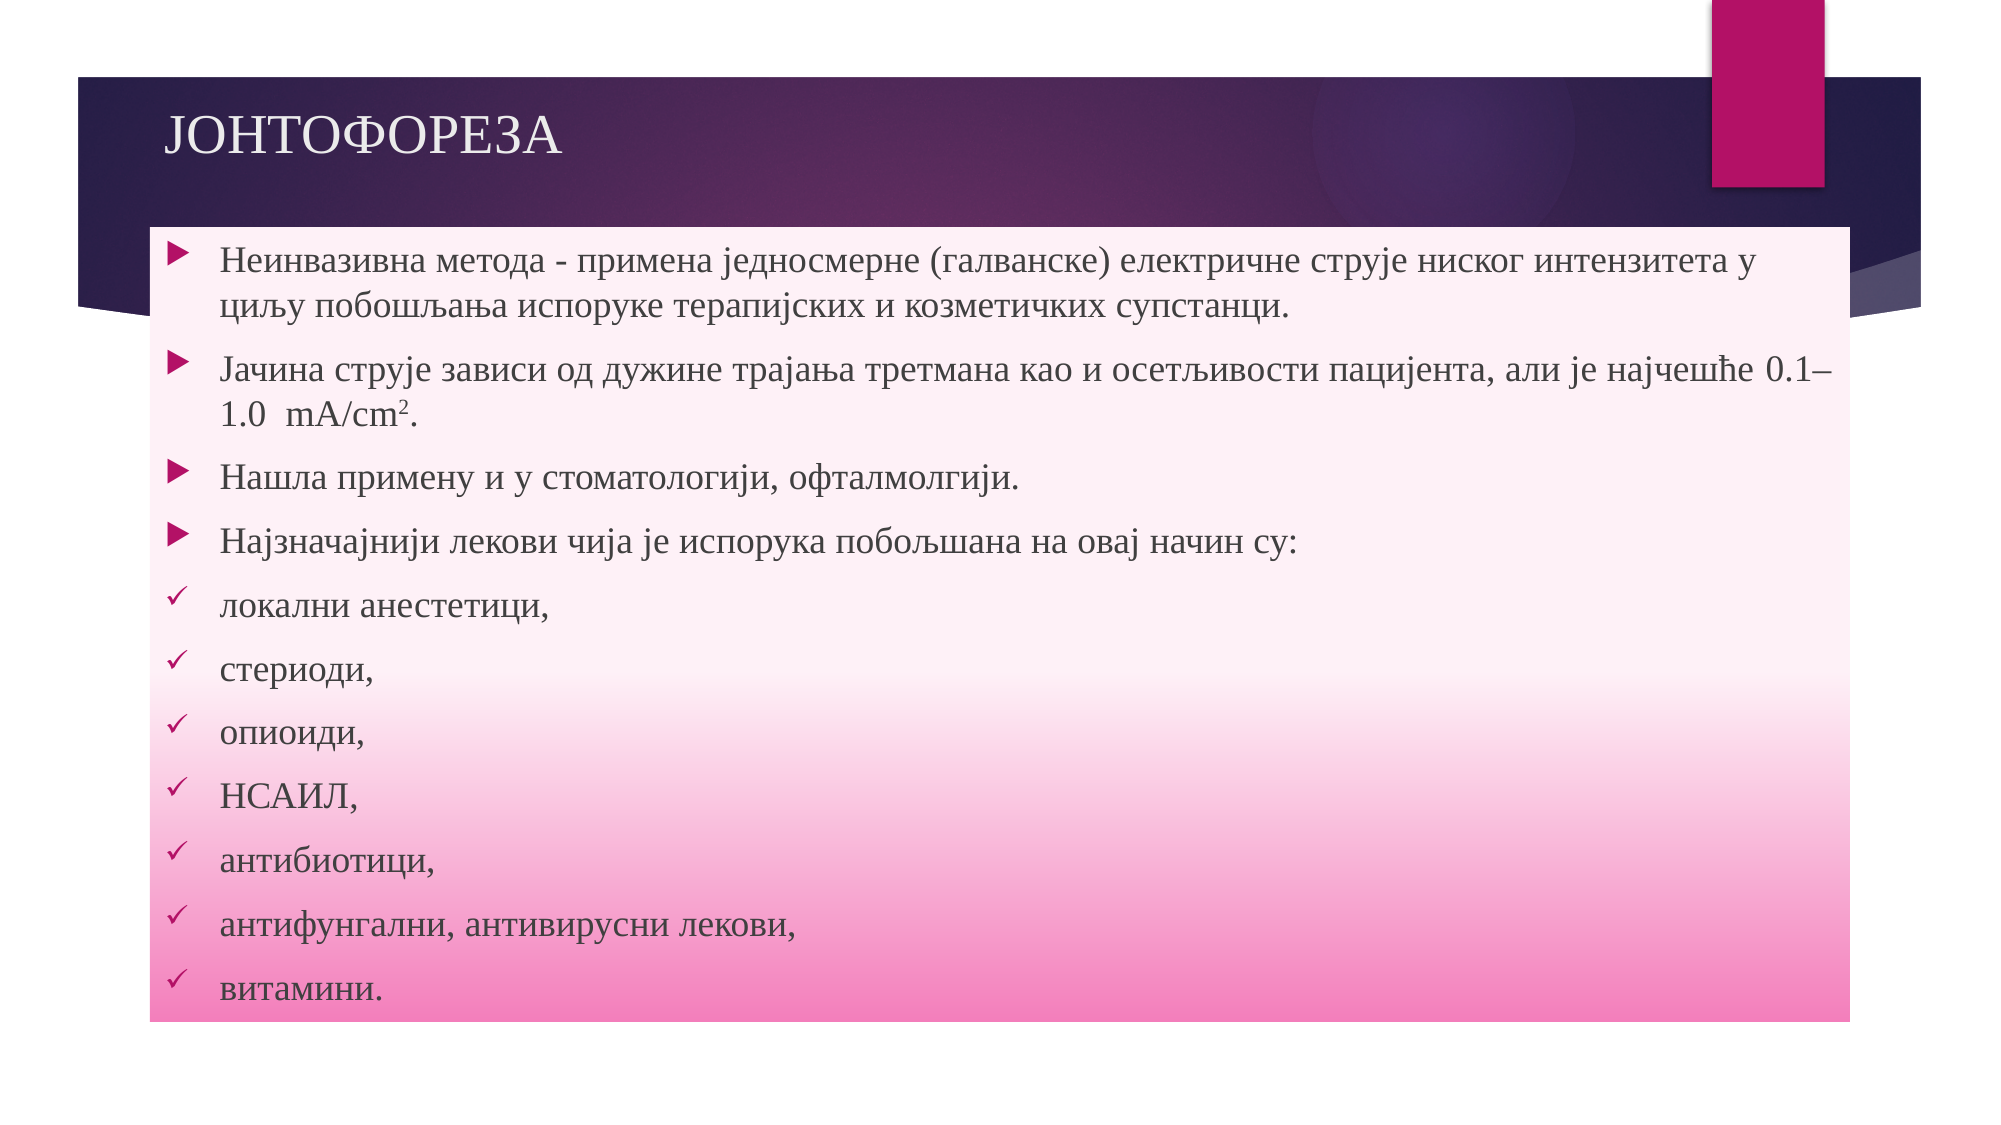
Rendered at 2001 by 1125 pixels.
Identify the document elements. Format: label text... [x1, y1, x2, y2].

title ЈОНТОФОРЕЗА [149, 0, 1851, 262]
list Неинвазивна метода - примена једносмерне (галванске) електричне струје ниског интензитета у циљу побошљања испоруке терапијских и козметичких супстанци. Јачина струје зависи од дужине трајања третмана као и осетљивости пацијента, али је најчешће 0.1–1.0 mA/cm2. Нашла примену и у стоматологији, офталмолгији. Најзначајнији лекови чија је испорука побољшана на овај начин су: локални анестетици, стериоди, опиоиди, НСАИЛ, антибиотици, aнтифунгални, антивирусни лекови, витамини. [149, 227, 1850, 1022]
